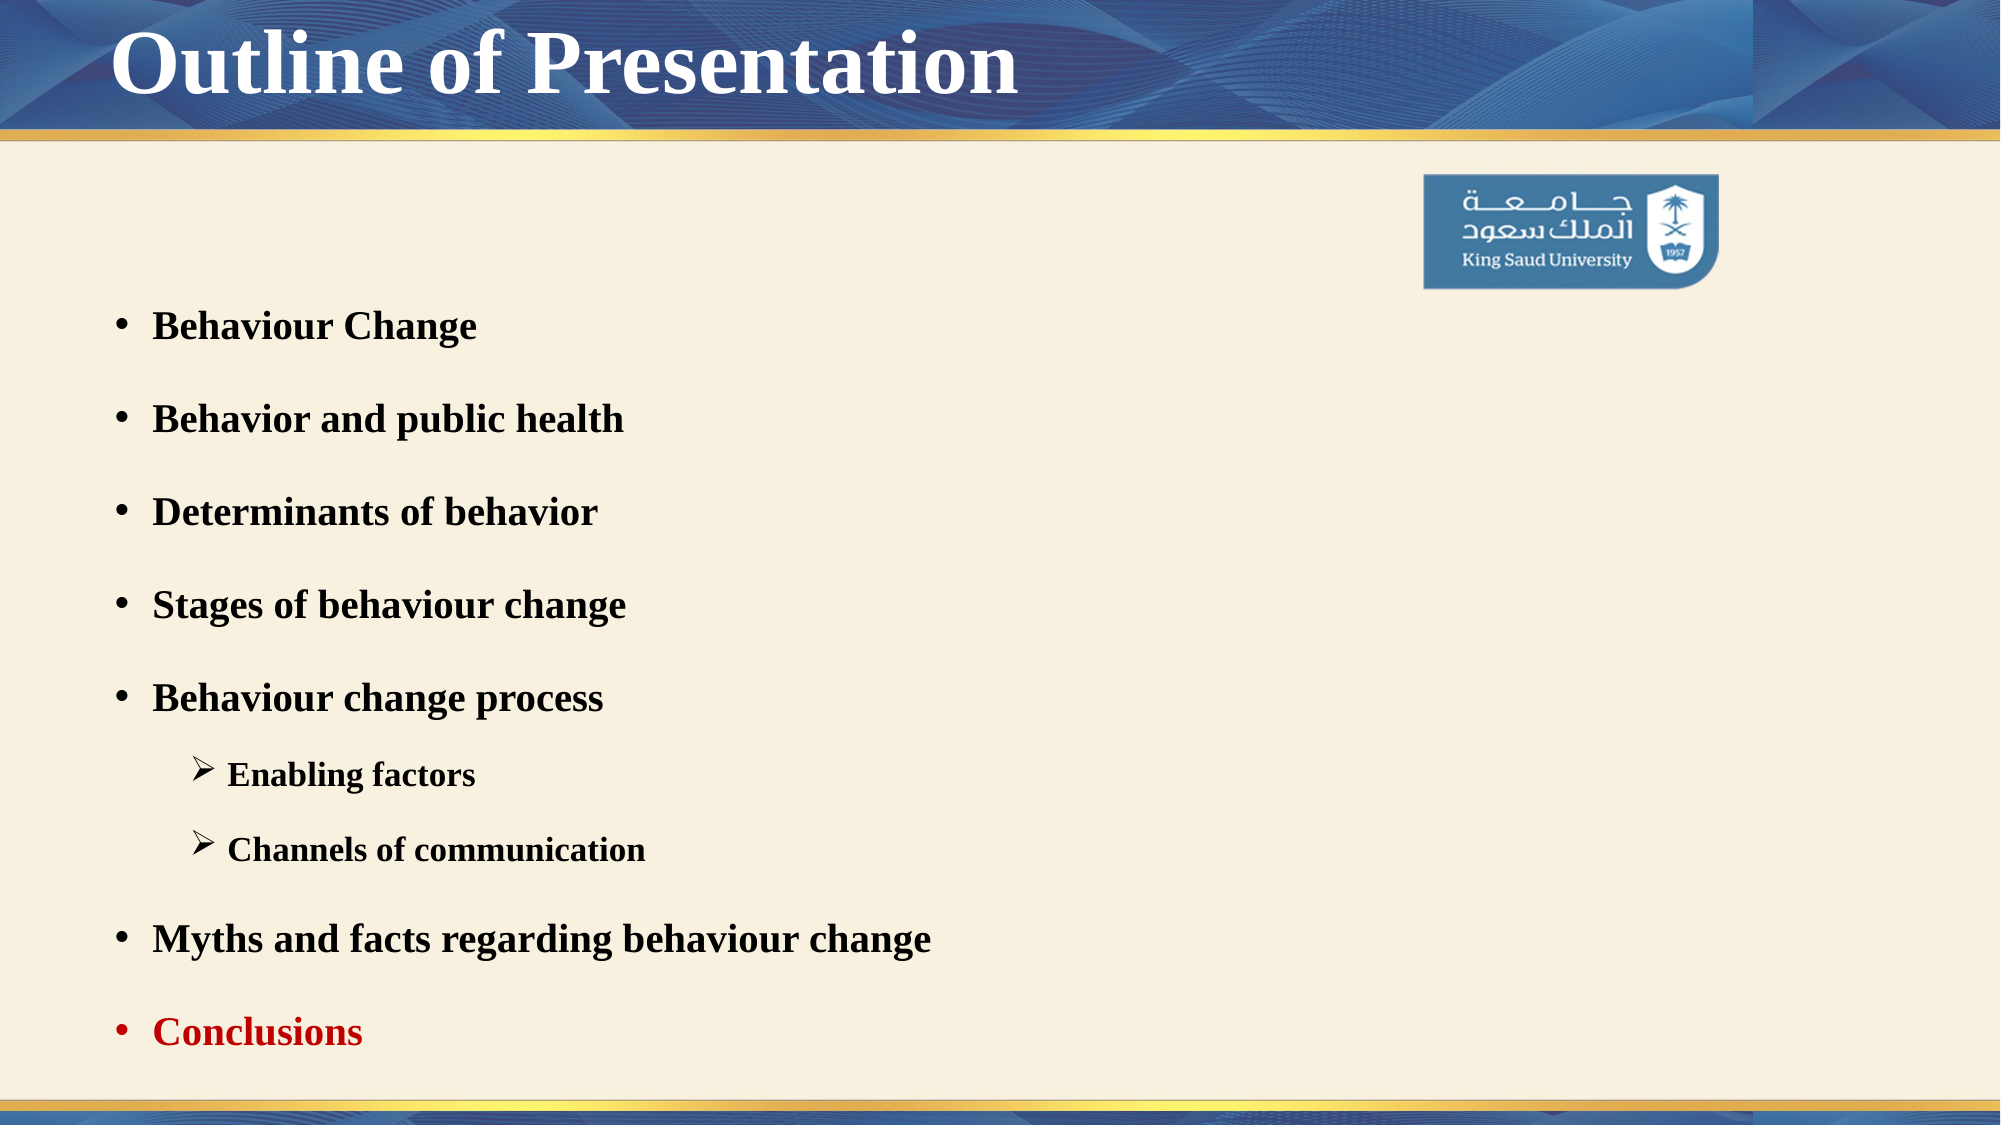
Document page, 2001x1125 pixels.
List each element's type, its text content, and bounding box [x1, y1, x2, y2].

picture [0, 0, 2001, 1125]
list Behaviour Change Behavior and public health Determinants of behavior Stages of behaviour change Behaviour change process Enabling factors Channels of communication Myths and facts regarding behaviour change Conclusions [99, 262, 1900, 1063]
title Outline of Presentation [94, 0, 1820, 128]
